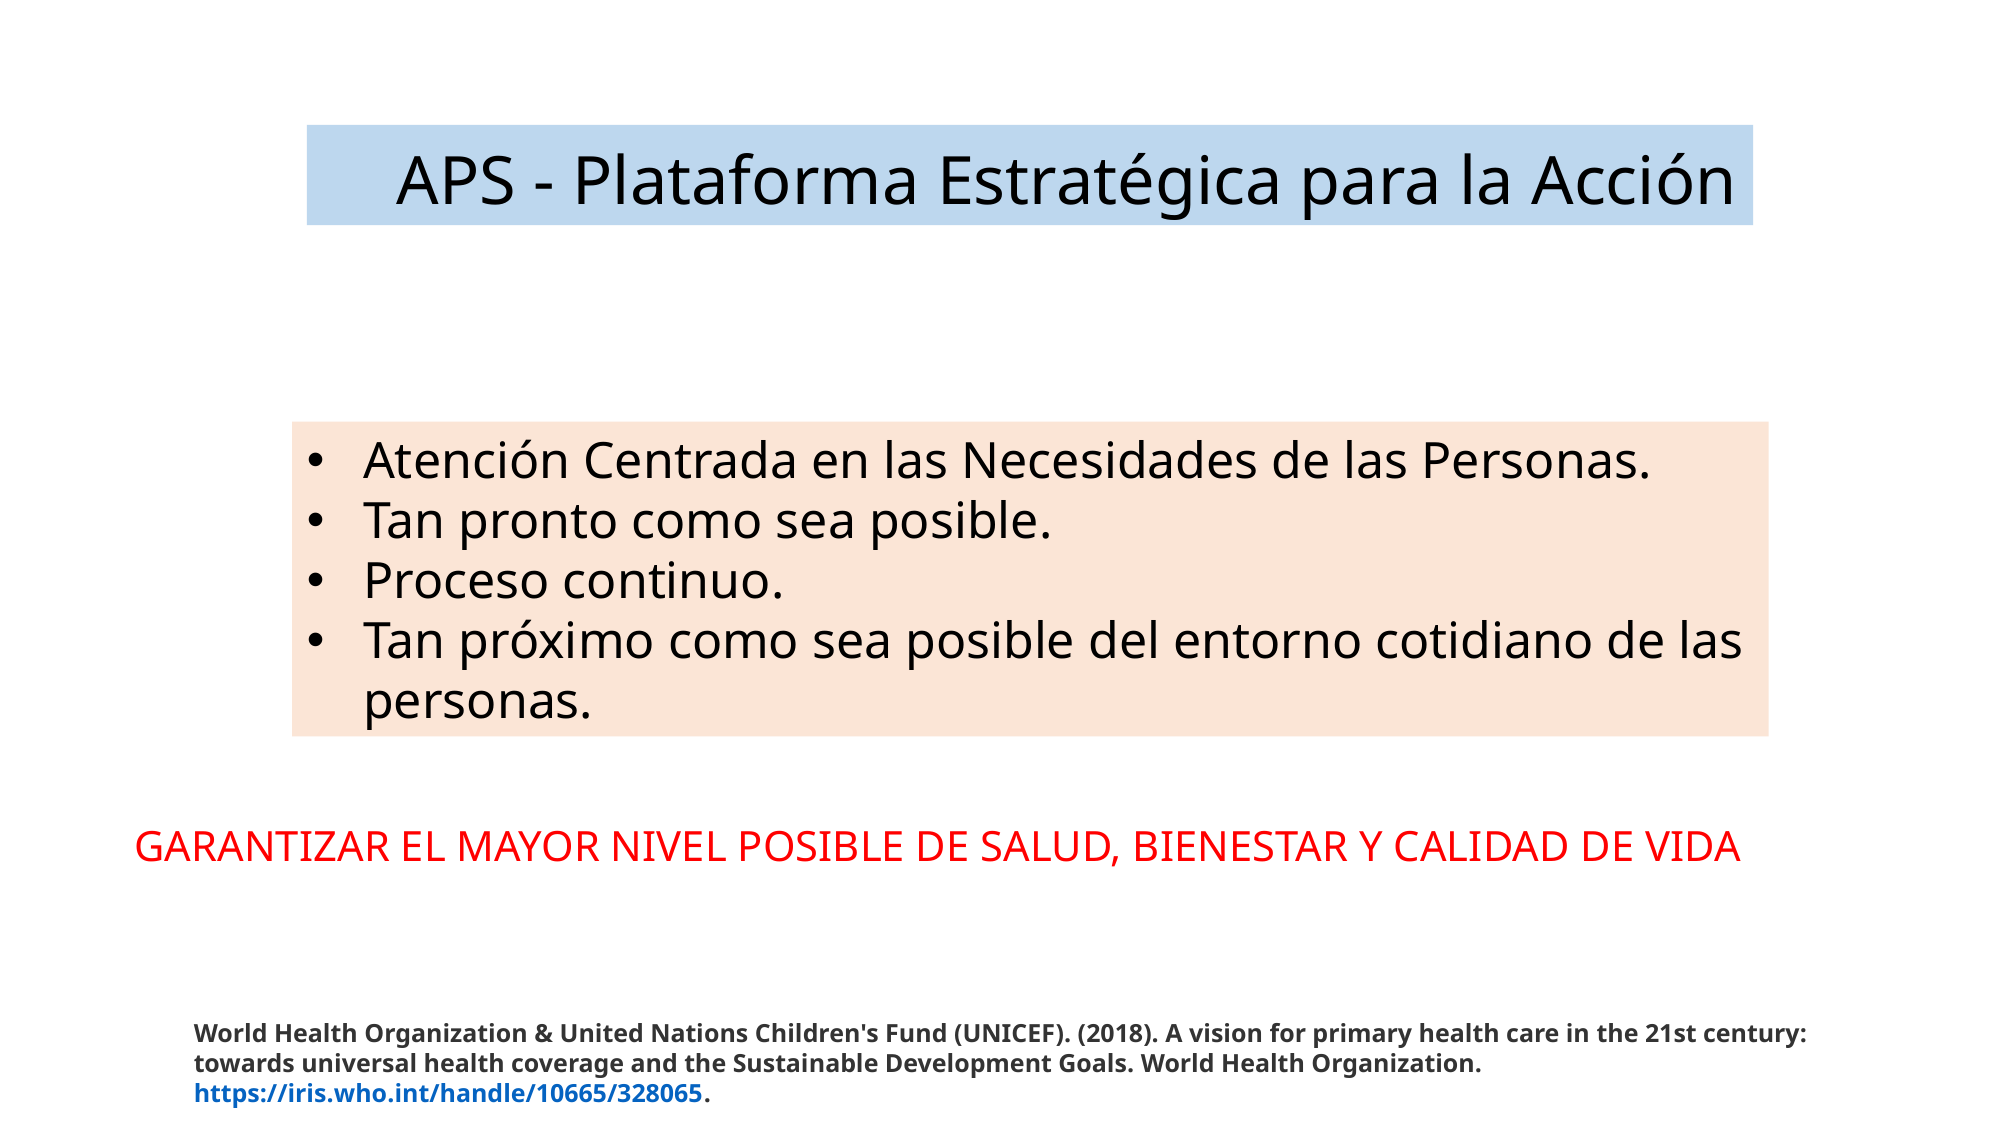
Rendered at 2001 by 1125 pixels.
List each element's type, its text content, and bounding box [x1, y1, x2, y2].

text_box GARANTIZAR EL MAYOR NIVEL POSIBLE DE SALUD, BIENESTAR Y CALIDAD DE VIDA [119, 811, 1757, 877]
text_box Atención Centrada en las Necesidades de las Personas. Tan pronto como sea posible. Proceso continuo. Tan próximo como sea posible del entorno cotidiano de las personas. [292, 421, 1769, 737]
text_box World Health Organization & United Nations Children's Fund (‎UNICEF)‎. (‎2018)‎. A vision for primary health care in the 21st century: towards universal health coverage and the Sustainable Development Goals. World Health Organization. https://iris.who.int/handle/10665/328065. [179, 1010, 1882, 1125]
text_box APS - Plataforma Estratégica para la Acción [306, 124, 1754, 226]
